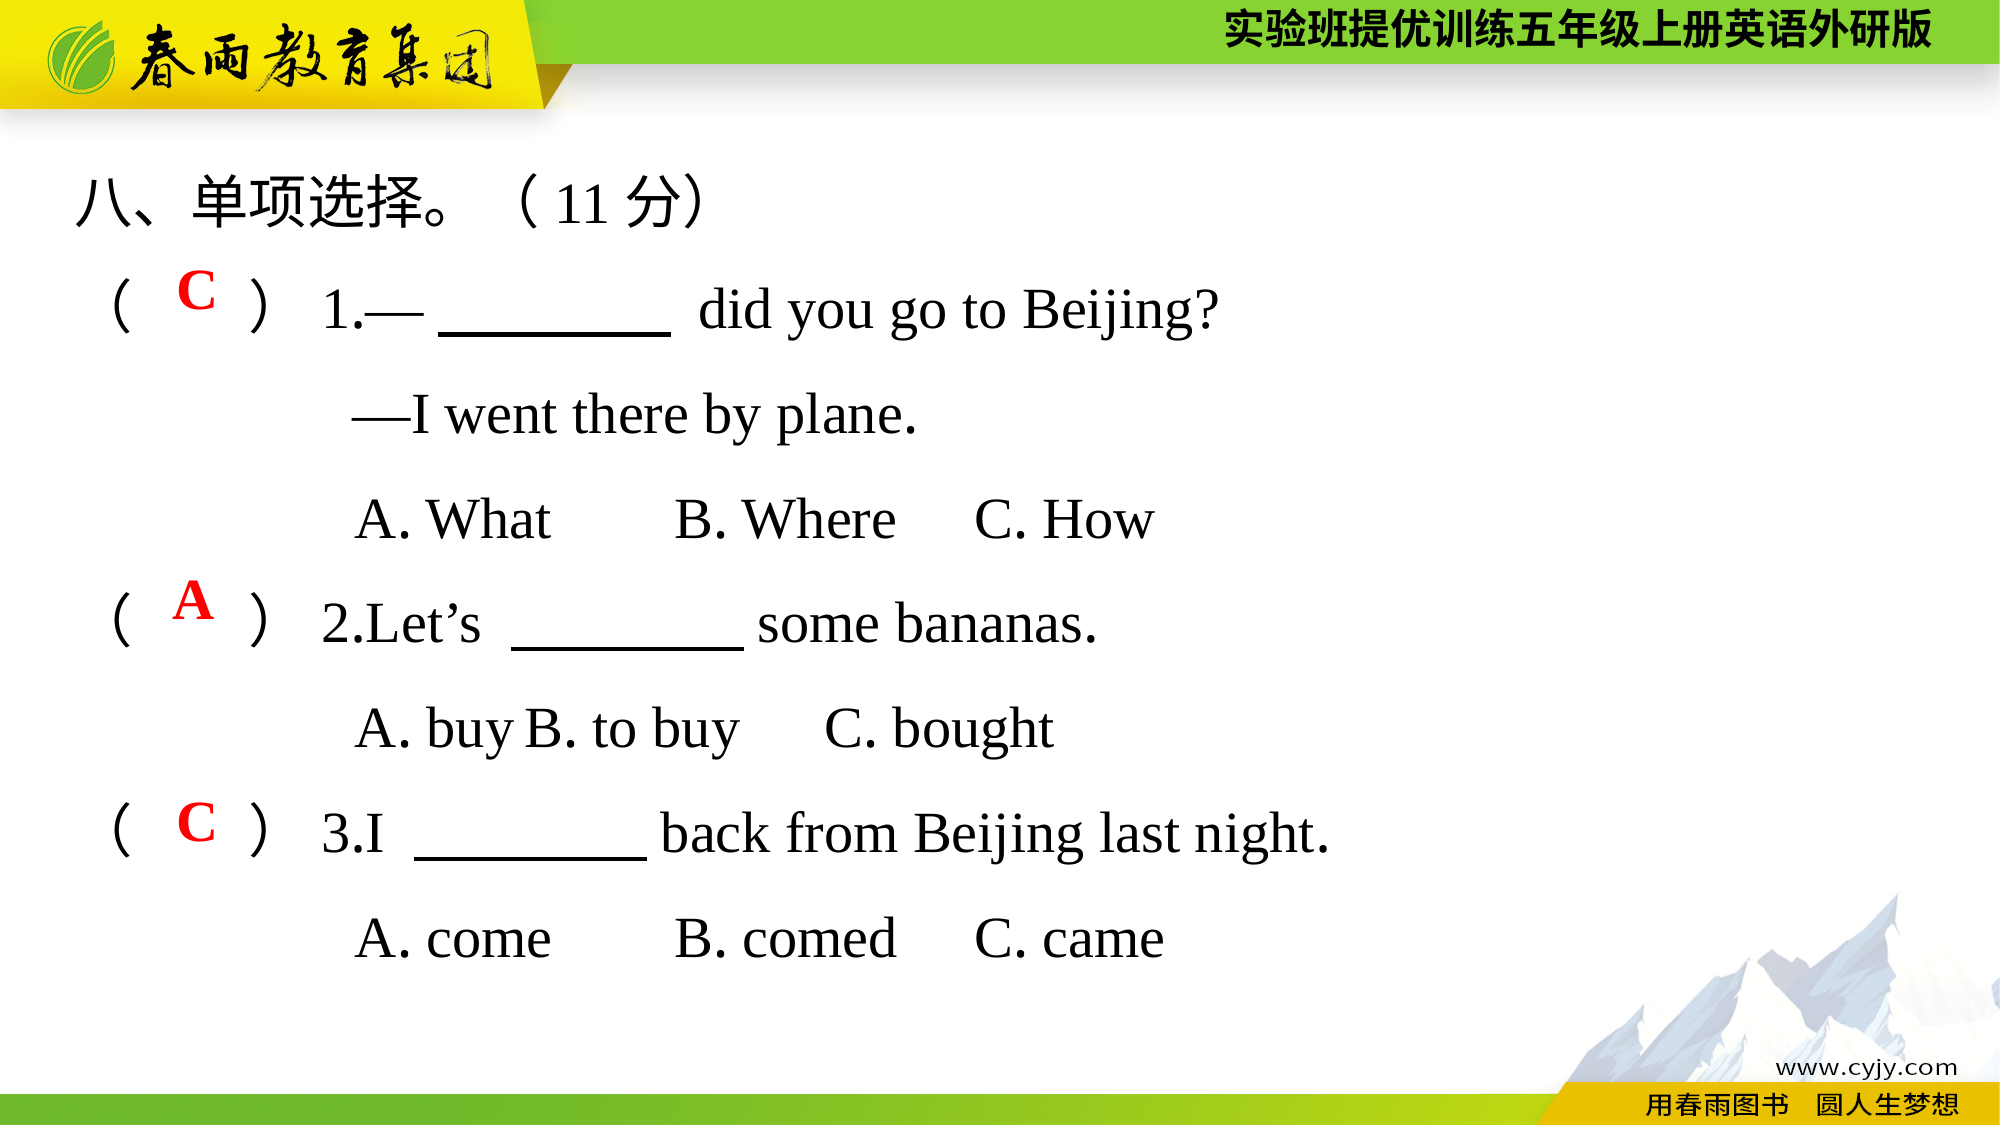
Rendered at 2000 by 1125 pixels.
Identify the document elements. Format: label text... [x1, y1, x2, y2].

list 八、单项选择。（11分） （ ）1.— did you go to Beijing? —I went there by plane. A. What B. Where C. How （ ）2.Let’s some bananas. A. buy B. to buy C. bought （ ）3.I back from Beijing last night. A. come B. comed C. came [59, 122, 1944, 986]
picture [0, 0, 2000, 1125]
text_box A [157, 554, 230, 639]
text_box C [161, 243, 234, 329]
text_box C [161, 776, 234, 861]
